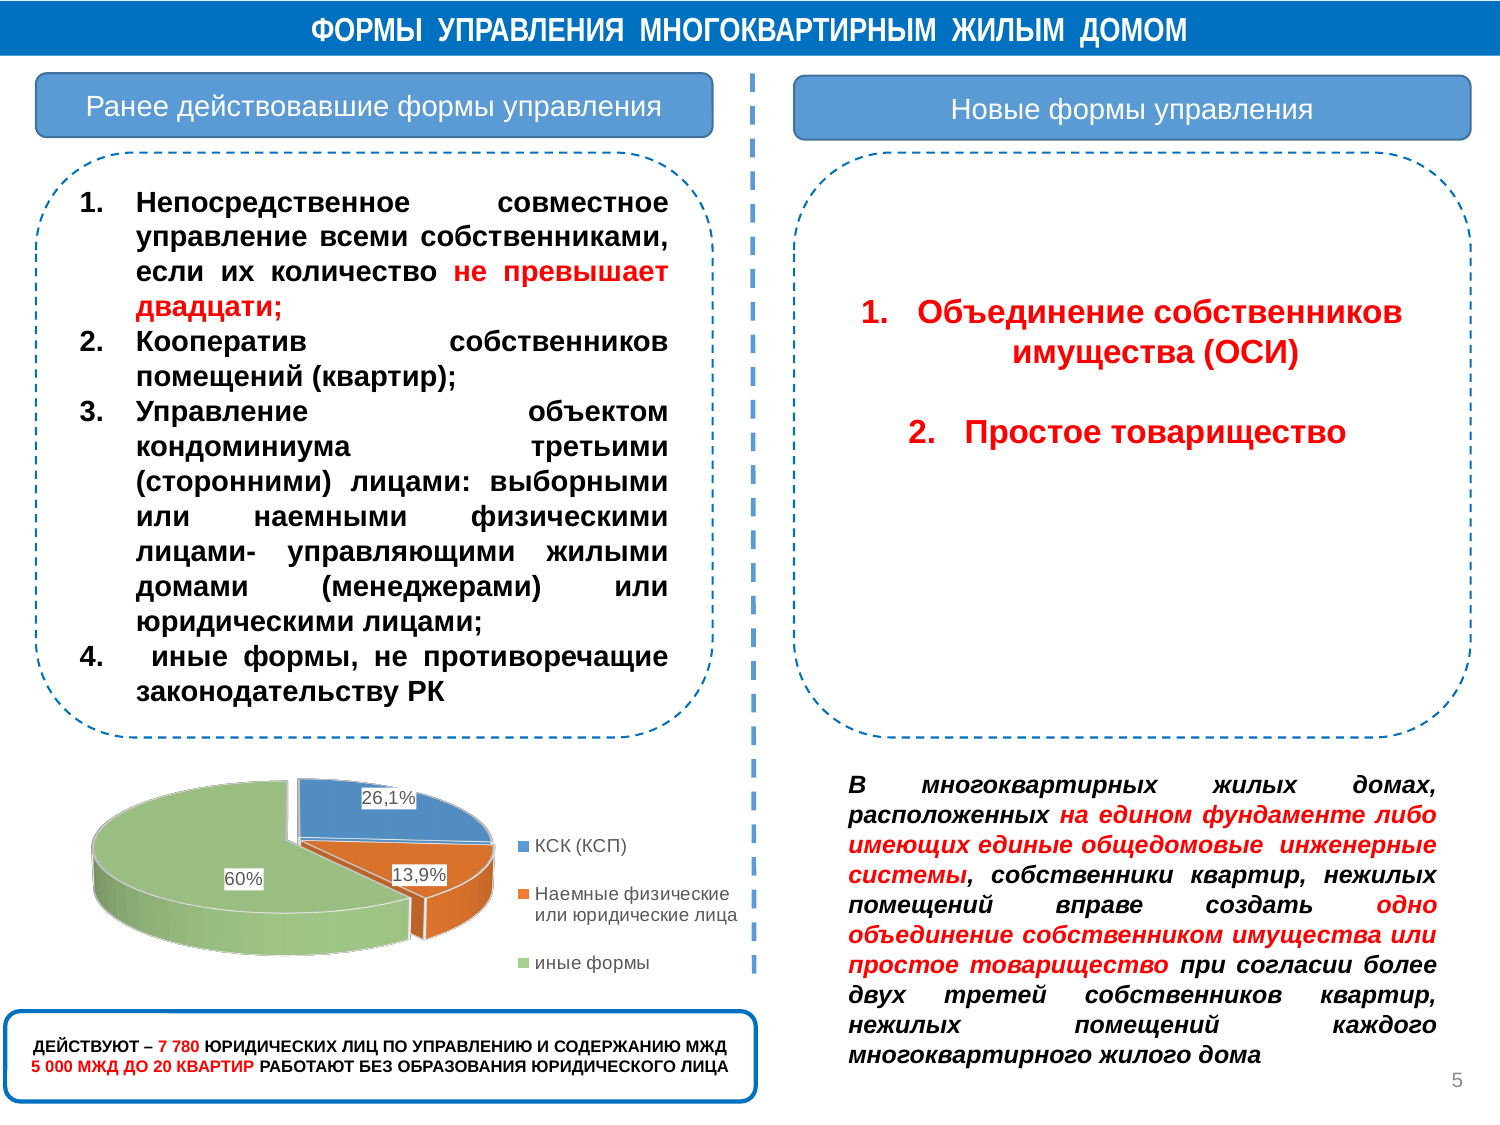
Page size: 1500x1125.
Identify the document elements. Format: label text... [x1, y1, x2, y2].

text_box Непосредственное совместное управление всеми собственниками, если их количество не превышает двадцати; Кооператив собственников помещений (квартир); Управление объектом кондоминиума третьими (сторонними) лицами: выборными или наемными физическими лицами- управляющими жилыми домами (менеджерами) или юридическими лицами; иные формы, не противоречащие законодательству РК [35, 152, 713, 735]
text_box ФОРМЫ УПРАВЛЕНИЯ МНОГОКВАРТИРНЫМ ЖИЛЫМ ДОМОМ [0, 0, 1500, 56]
text_box ДЕЙСТВУЮТ – 7 780 ЮРИДИЧЕСКИХ ЛИЦ ПО УПРАВЛЕНИЮ И СОДЕРЖАНИЮ МЖД 5 000 МЖД ДО 20 КВАРТИР РАБОТАЮТ БЕЗ ОБРАЗОВАНИЯ ЮРИДИЧЕСКОГО ЛИЦА [5, 1011, 756, 1102]
text_box Ранее действовавшие формы управления [35, 73, 713, 138]
text_box В многоквартирных жилых домах, расположенных на едином фундаменте либо имеющих единые общедомовые инженерные системы, собственники квартир, нежилых помещений вправе создать одно объединение собственником имущества или простое товарищество при согласии более двух третей собственников квартир, нежилых помещений каждого многоквартирного жилого дома [833, 761, 1453, 1076]
text_box Новые формы управления [794, 75, 1471, 140]
slide_number ‹#› [1140, 1049, 1479, 1110]
chart [35, 737, 755, 1071]
text_box Объединение собственников имущества (ОСИ) Простое товарищество [793, 152, 1471, 738]
